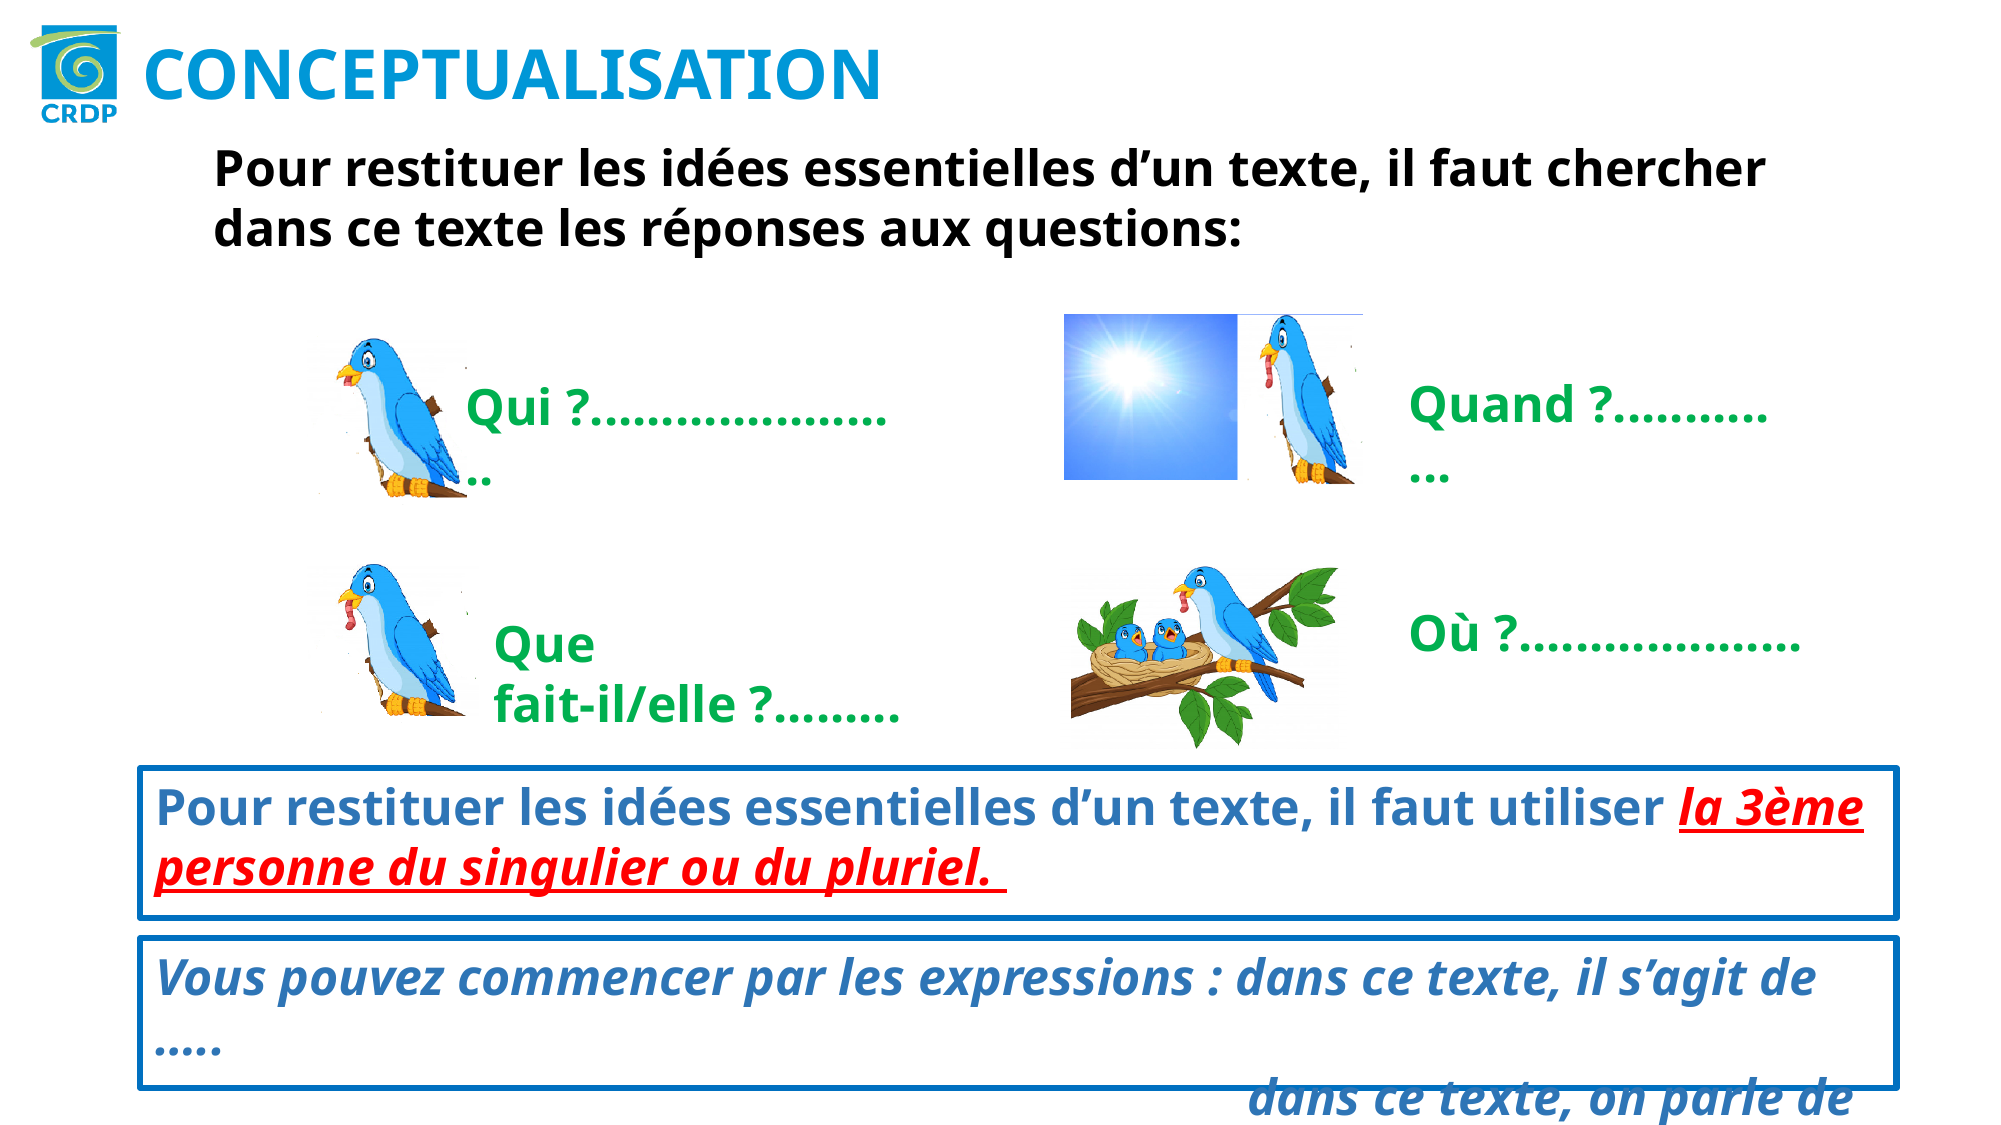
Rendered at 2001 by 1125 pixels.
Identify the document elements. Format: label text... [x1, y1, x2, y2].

text_box Pour restituer les idées essentielles d’un texte, il faut utiliser la 3ème personne du singulier ou du pluriel. [140, 768, 1897, 918]
text_box CONCEPTUALISATION [127, 32, 1754, 123]
text_box Pour restituer les idées essentielles d’un texte, il faut chercher dans ce texte les réponses aux questions: [198, 128, 1826, 264]
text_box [307, 319, 915, 508]
picture [86, 108, 94, 118]
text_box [1043, 306, 1795, 485]
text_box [1060, 563, 1832, 749]
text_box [307, 563, 970, 724]
picture [30, 25, 121, 123]
text_box Vous pouvez commencer par les expressions : dans ce texte, il s’agit de ….. dans ce texte, on parle de …. [140, 938, 1897, 1088]
